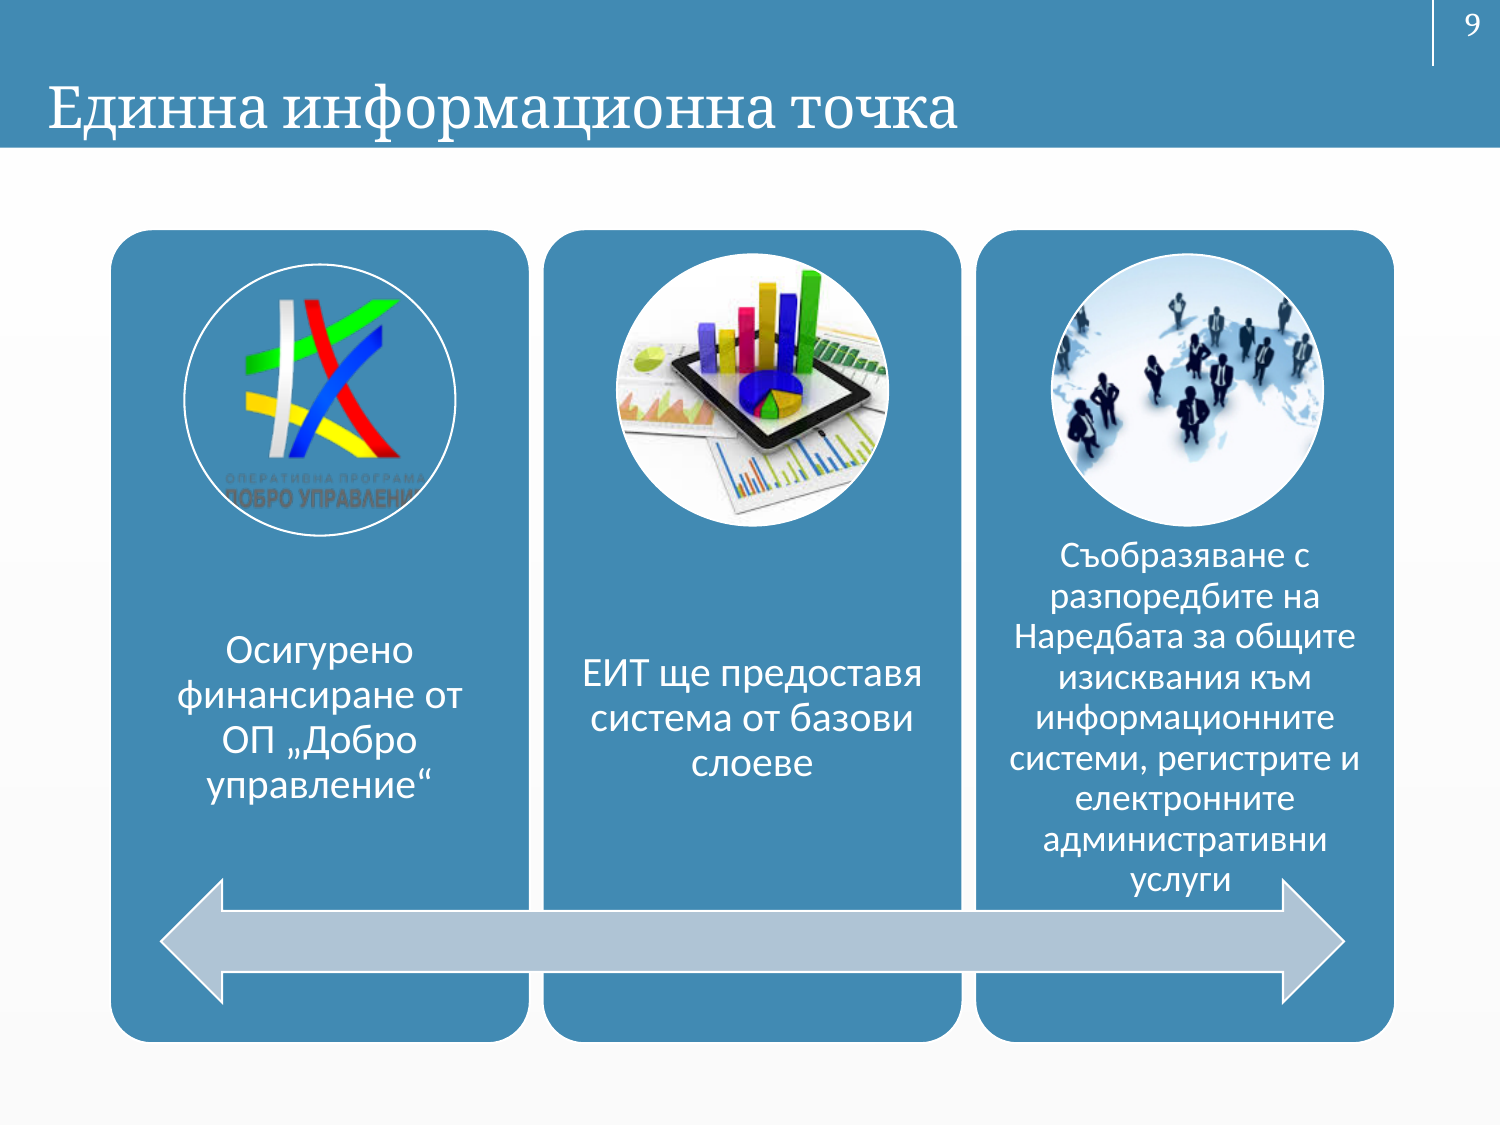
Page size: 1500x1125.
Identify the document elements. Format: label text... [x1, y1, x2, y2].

title Единна информационна точка [0, 2, 1338, 148]
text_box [109, 229, 1396, 1044]
